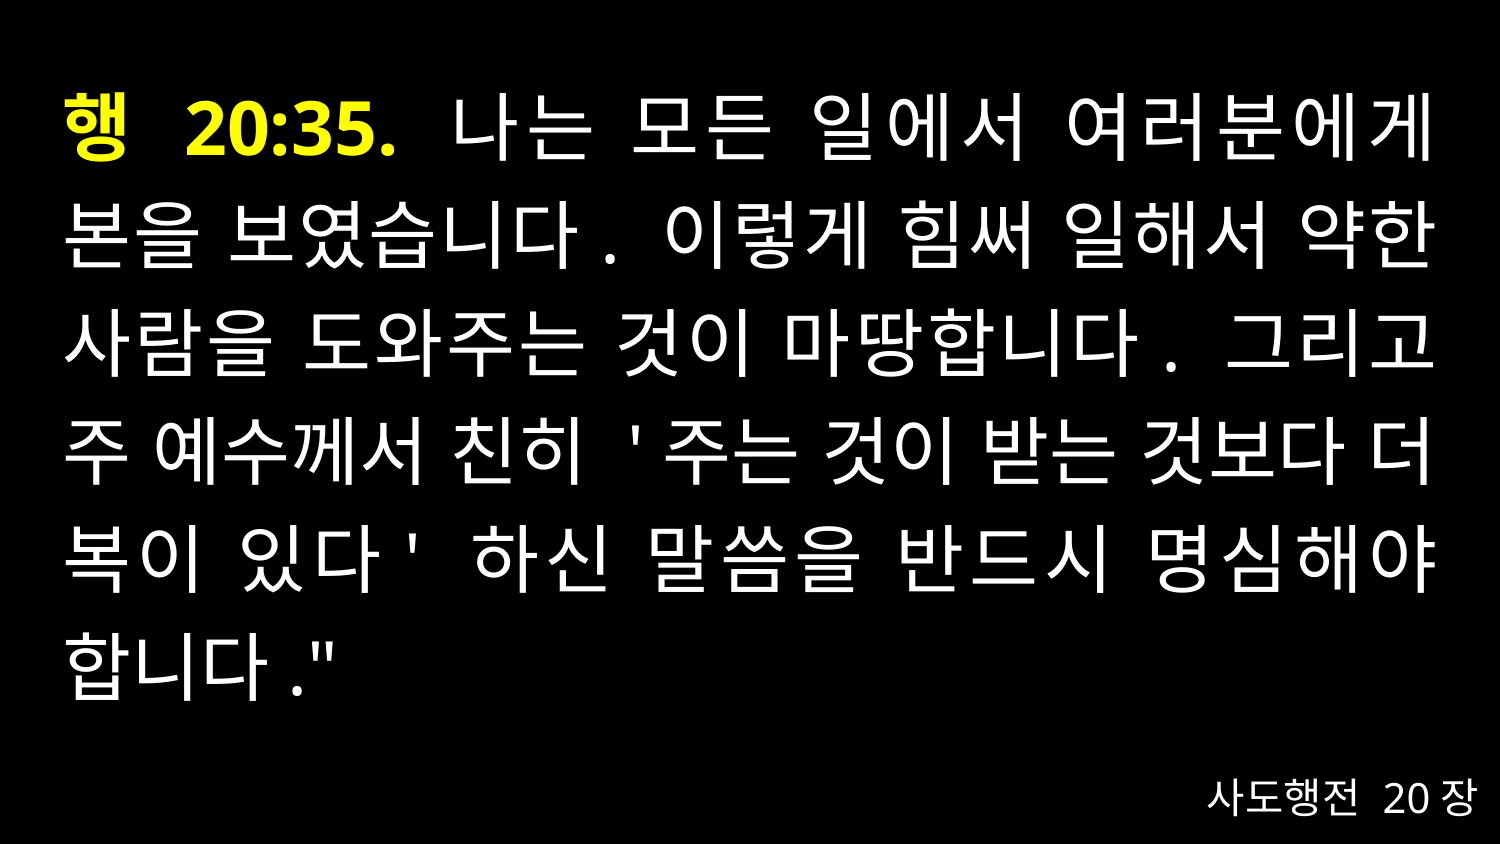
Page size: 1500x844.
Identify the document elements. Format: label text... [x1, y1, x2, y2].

subtitle 사도행전 20장 [916, 770, 1500, 844]
title 행 20:35. 나는 모든 일에서 여러분에게 본을 보였습니다. 이렇게 힘써 일해서 약한 사람을 도와주는 것이 마땅합니다. 그리고 주 예수께서 친히 '주는 것이 받는 것보다 더 복이 있다' 하신 말씀을 반드시 명심해야 합니다." [0, 0, 1500, 844]
